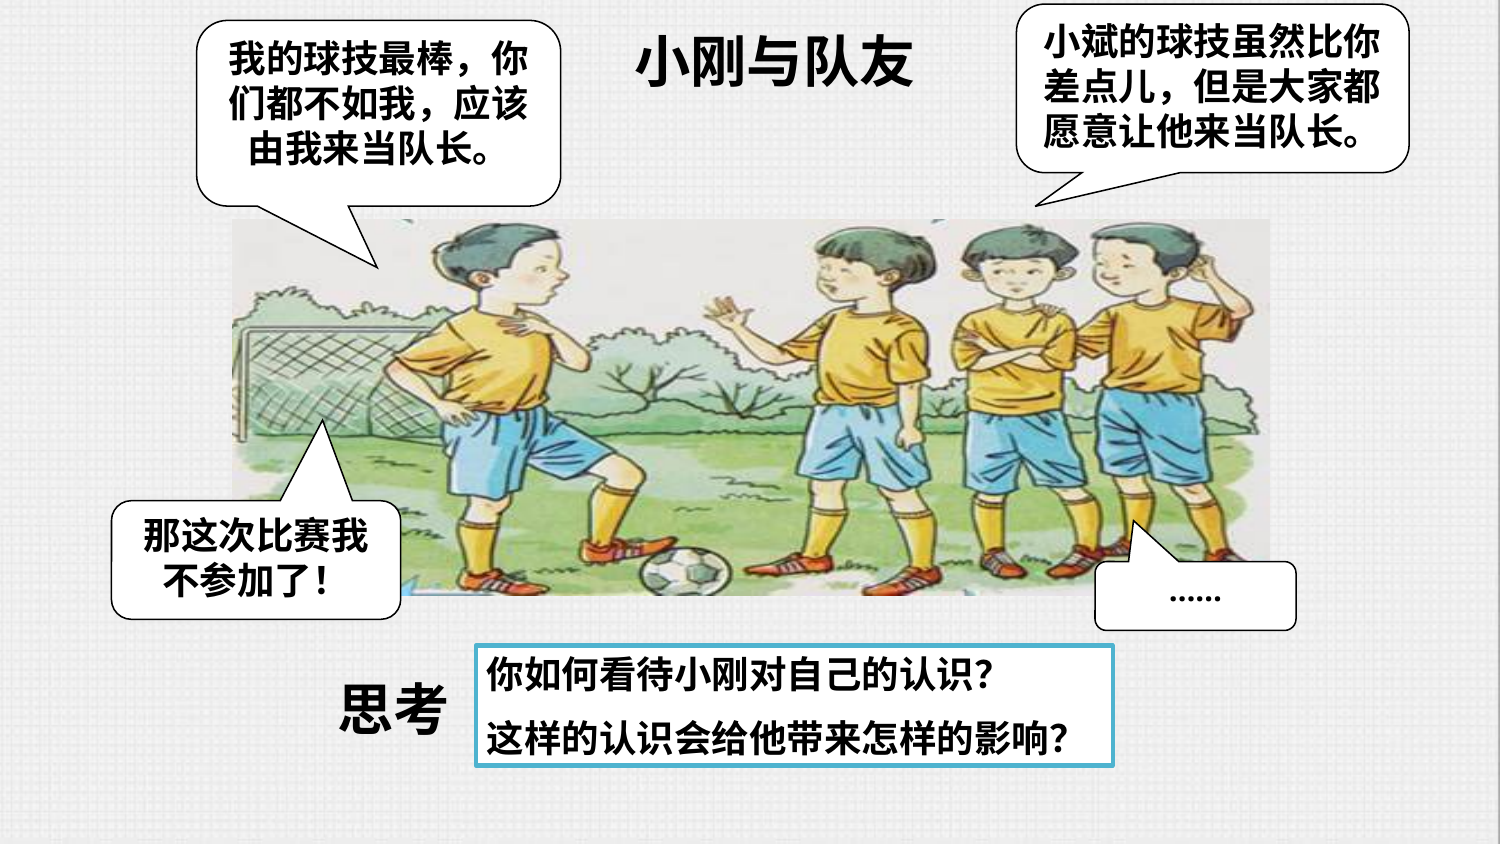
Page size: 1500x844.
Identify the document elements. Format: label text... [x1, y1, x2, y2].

text_box 小斌的球技虽然比你差点儿，但是大家都愿意让他来当队长。 [1016, 4, 1410, 207]
text_box 小刚与队友 [622, 20, 1000, 100]
text_box 我的球技最棒，你们都不如我，应该由我来当队长。 [196, 20, 561, 217]
text_box 思考 [326, 668, 462, 748]
text_box …… [1095, 561, 1297, 631]
text_box 那这次比赛我不参加了！ [111, 500, 400, 620]
text_box 你如何看待小刚对自己的认识？ 这样的认识会给他带来怎样的影响？ [474, 643, 1115, 768]
picture [0, 0, 1500, 844]
